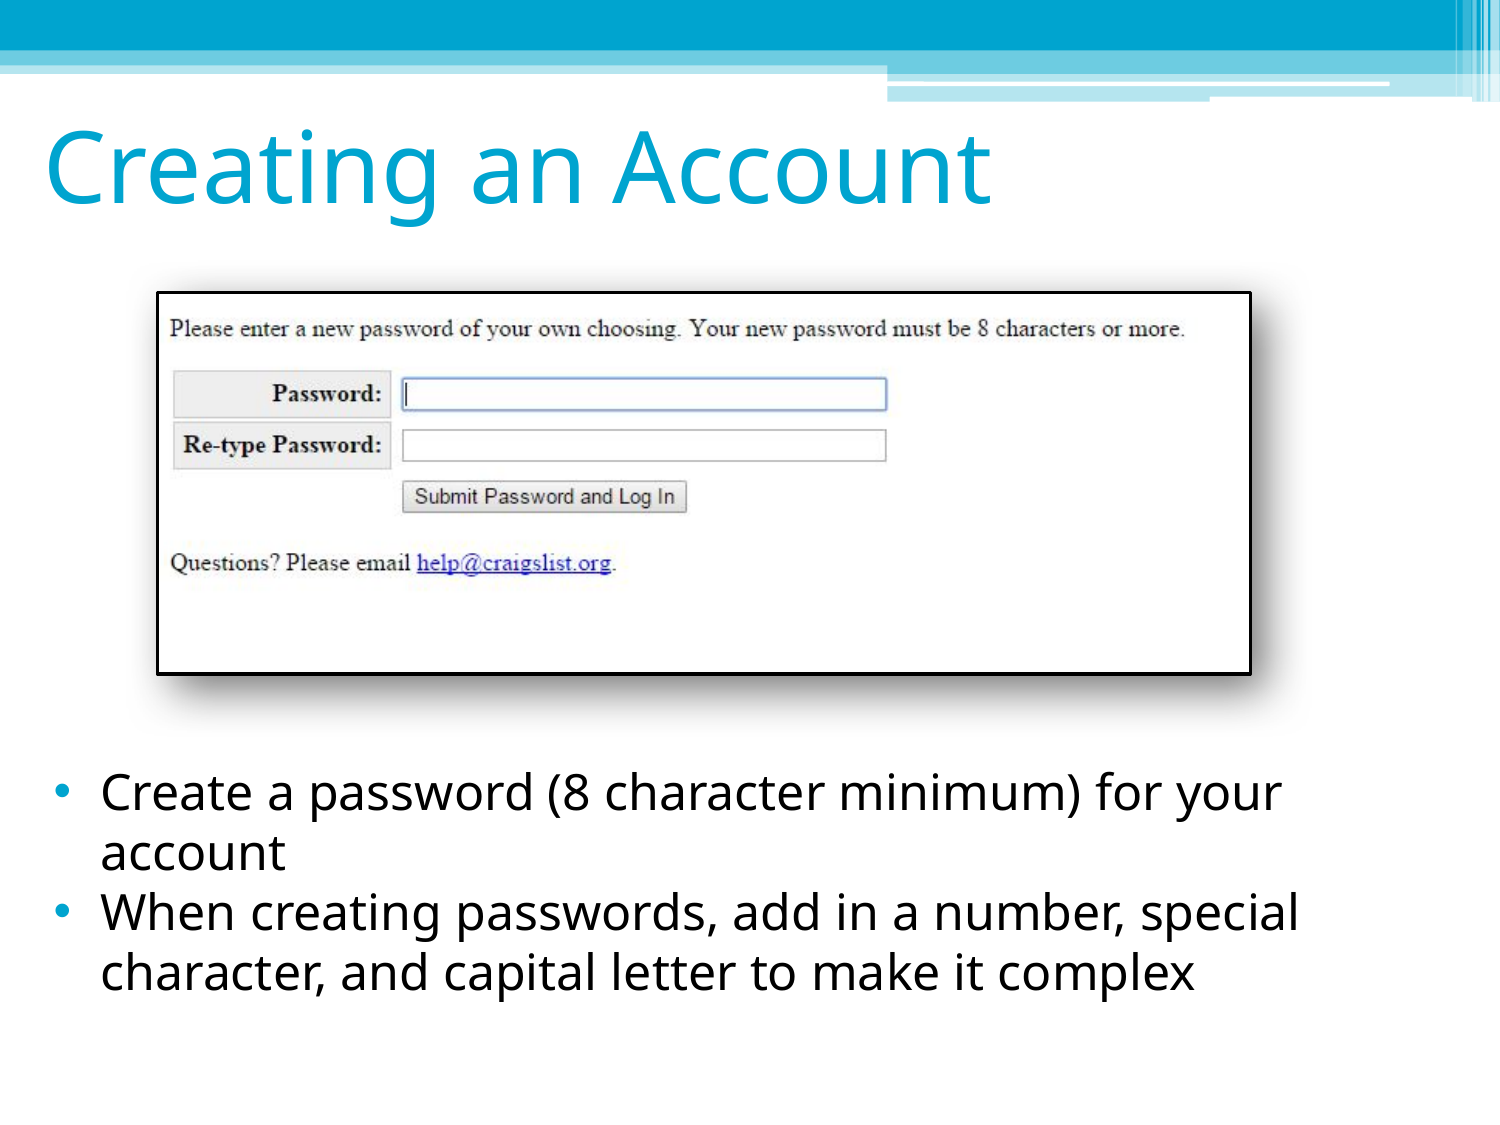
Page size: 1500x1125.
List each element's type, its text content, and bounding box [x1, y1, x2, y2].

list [158, 293, 1249, 673]
title Creating an Account [28, 75, 1379, 251]
text_box Create a password (8 character minimum) for your account When creating passwords, add in a number, special character, and capital letter to make it complex [38, 753, 1481, 1008]
